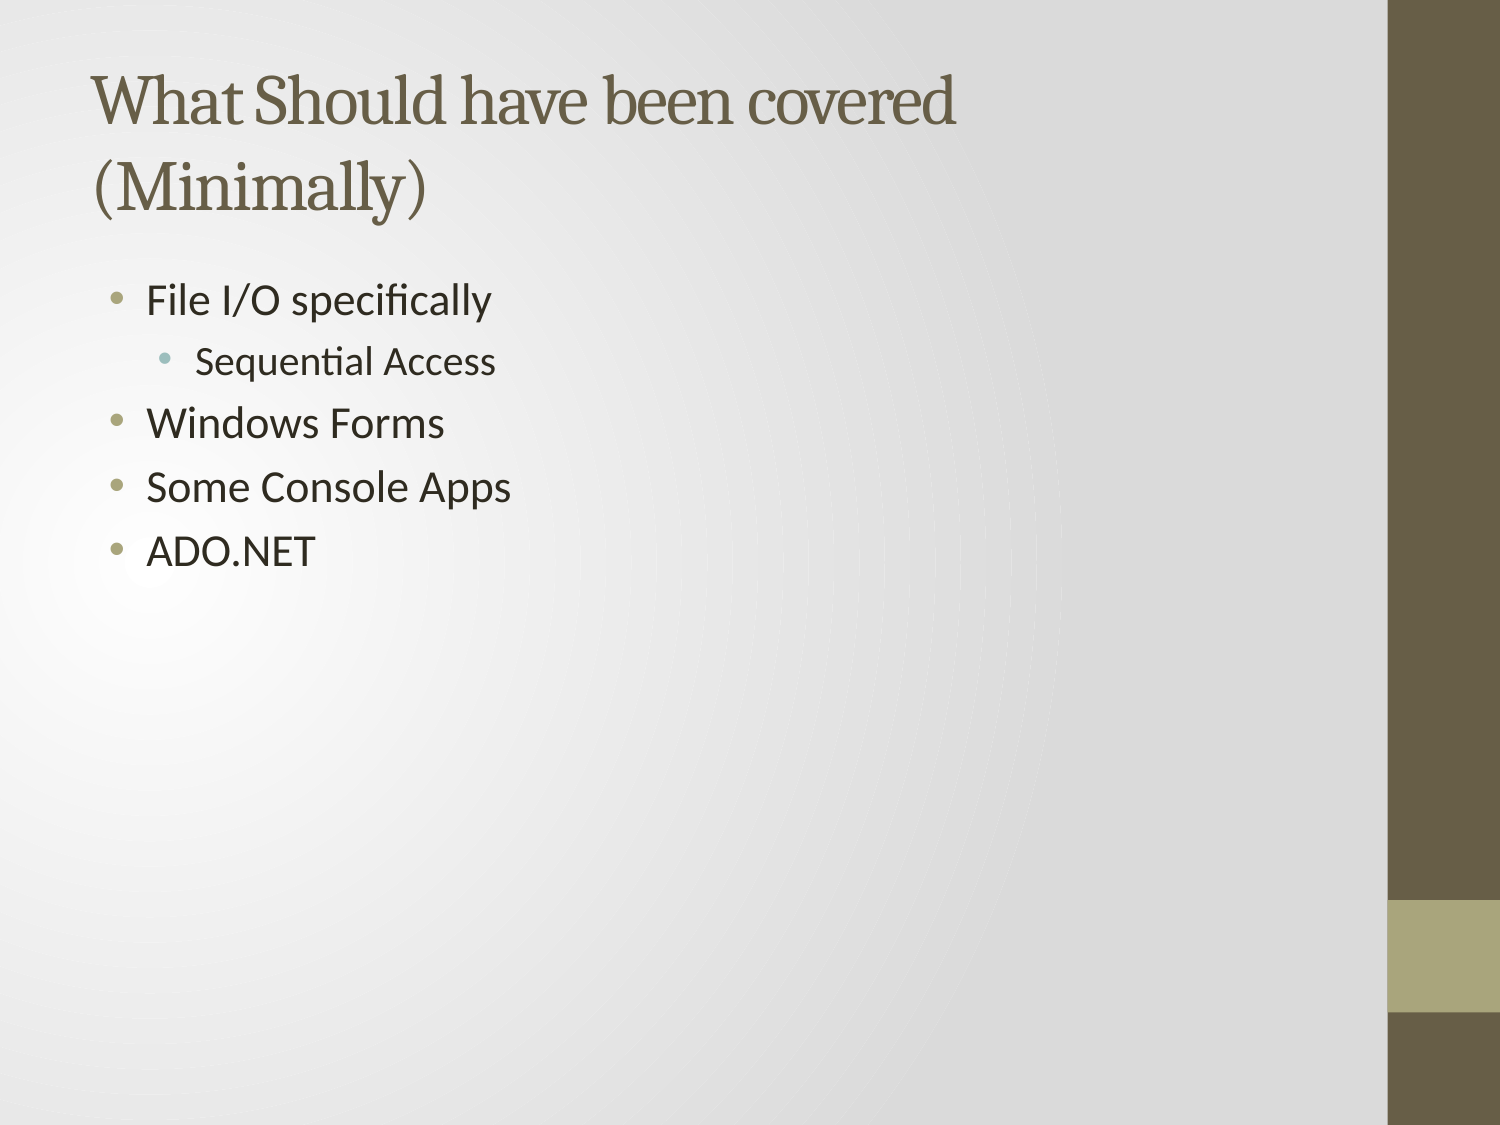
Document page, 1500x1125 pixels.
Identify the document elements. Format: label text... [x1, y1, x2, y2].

title What Should have been covered (Minimally) [75, 45, 1325, 233]
list File I/O specifically Sequential Access Windows Forms Some Console Apps ADO.NET [75, 262, 1325, 1050]
